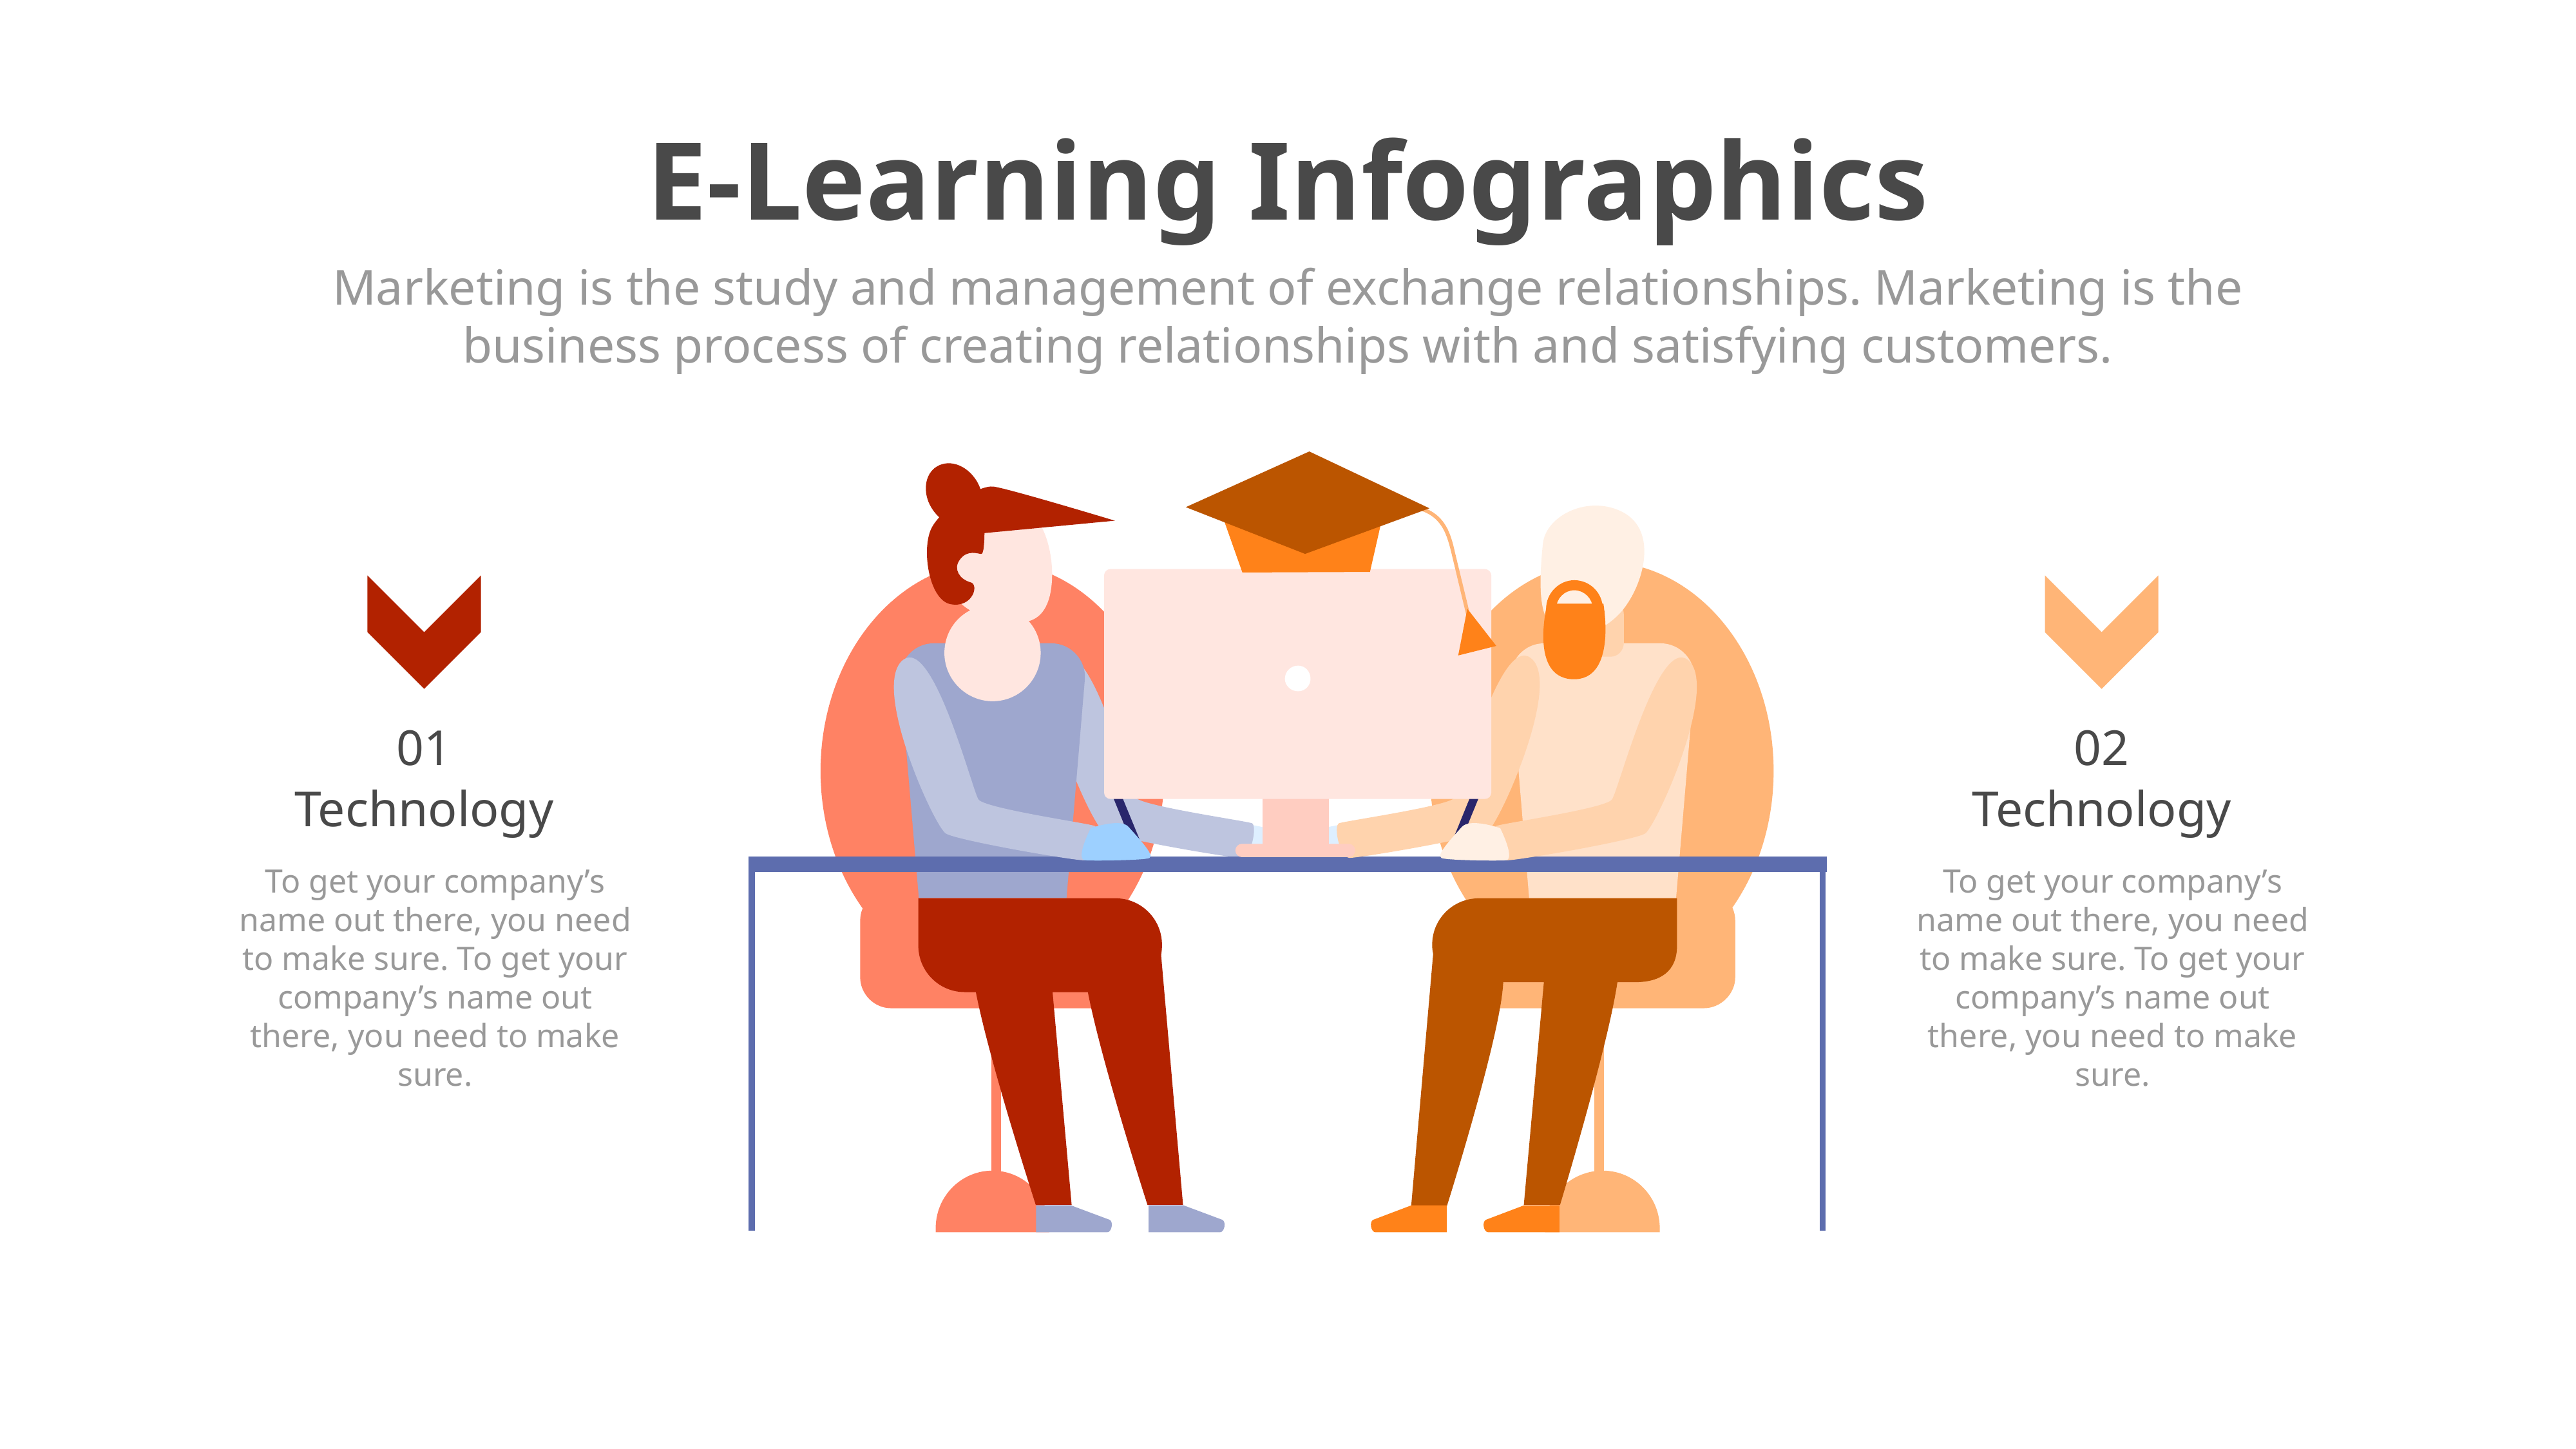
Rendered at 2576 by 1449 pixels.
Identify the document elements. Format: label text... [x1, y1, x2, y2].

text_box 02 [1944, 712, 2260, 780]
text_box Technology [266, 780, 582, 842]
text_box 01 [266, 712, 582, 780]
text_box [2044, 574, 2159, 690]
text_box Technology [1944, 780, 2260, 842]
text_box To get your company’s name out there, you need to make sure. To get your company’s name out there, you need to make sure. [222, 856, 649, 1137]
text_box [749, 451, 1827, 1233]
text_box [367, 574, 482, 690]
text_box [281, 108, 2295, 379]
text_box To get your company’s name out there, you need to make sure. To get your company’s name out there, you need to make sure. [1899, 856, 2327, 1137]
